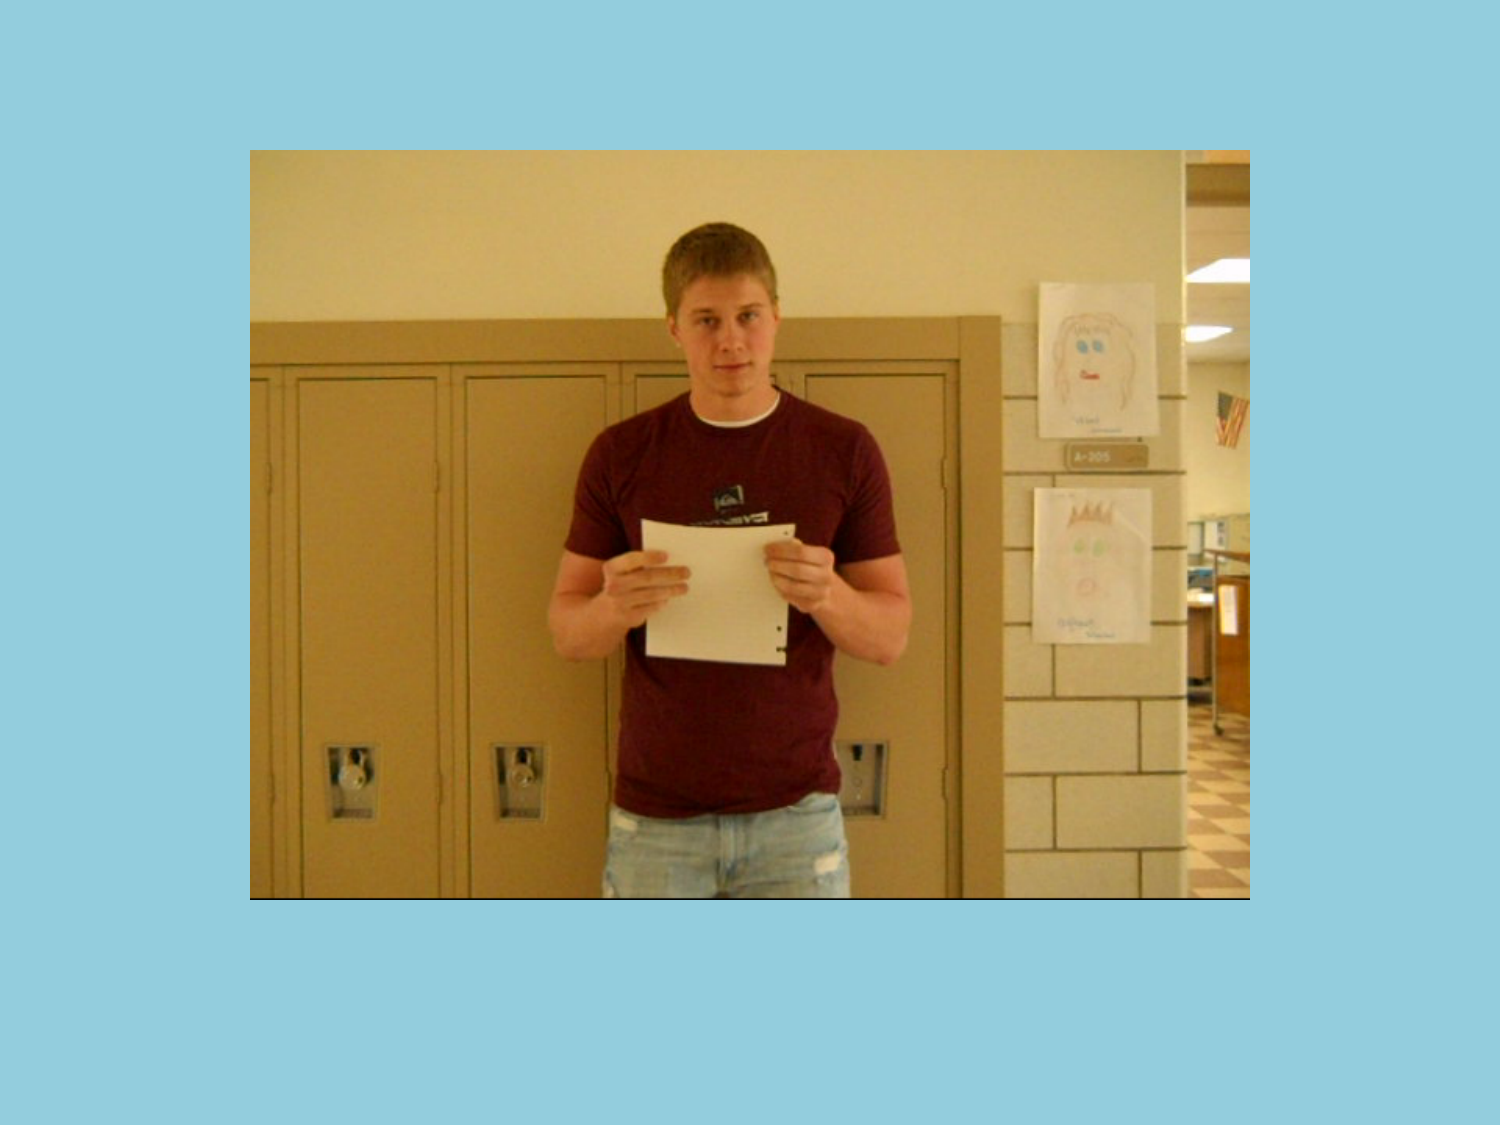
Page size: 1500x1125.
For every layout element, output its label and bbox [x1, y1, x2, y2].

list [249, 149, 1251, 901]
